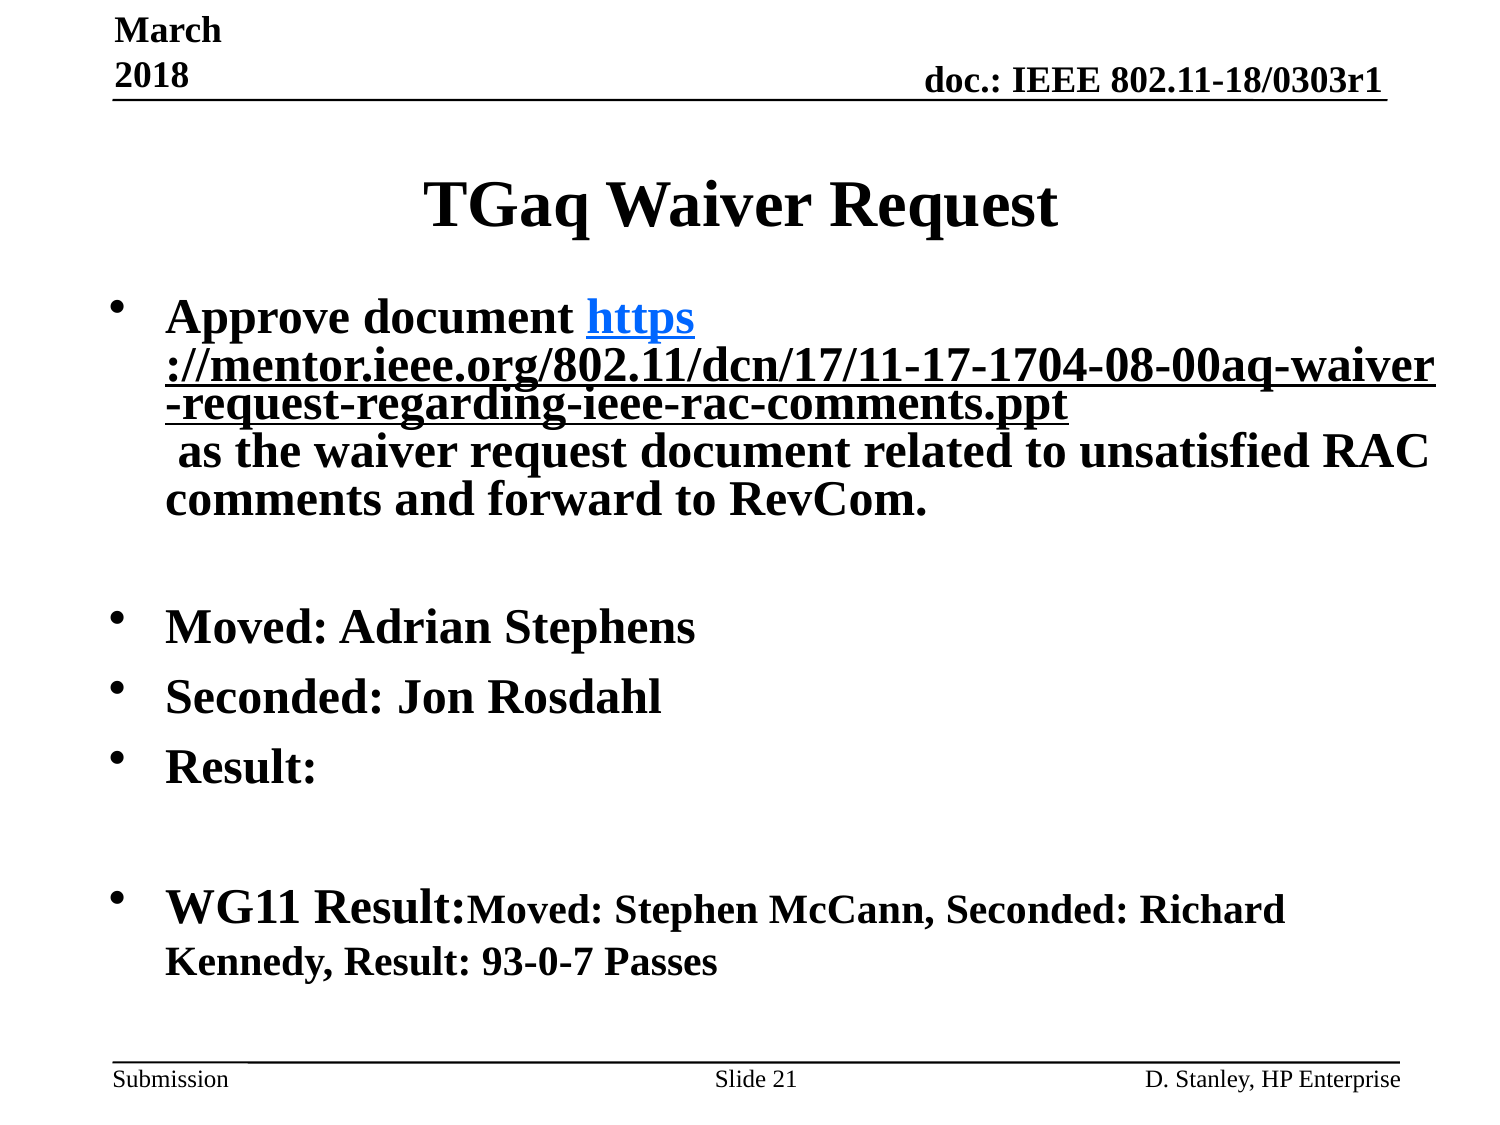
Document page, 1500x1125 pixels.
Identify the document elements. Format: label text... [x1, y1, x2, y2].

text_box Approve document https://mentor.ieee.org/802.11/dcn/17/11-17-1704-08-00aq-waiver-request-regarding-ieee-rac-comments.ppt as the waiver request document related to unsatisfied RAC comments and forward to RevCom. Moved: Adrian Stephens Seconded: Jon Rosdahl Result: WG11 Result:Moved: Stephen McCann, Seconded: Richard Kennedy, Result: 93-0-7 Passes [93, 287, 1457, 1075]
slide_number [114, 49, 270, 95]
title TGaq Waiver Request [112, 112, 1388, 262]
list [68, 262, 1432, 1050]
slide_number Slide 21 [712, 1075, 800, 1093]
footer D. Stanley, HP Enterprise [878, 1075, 1402, 1093]
